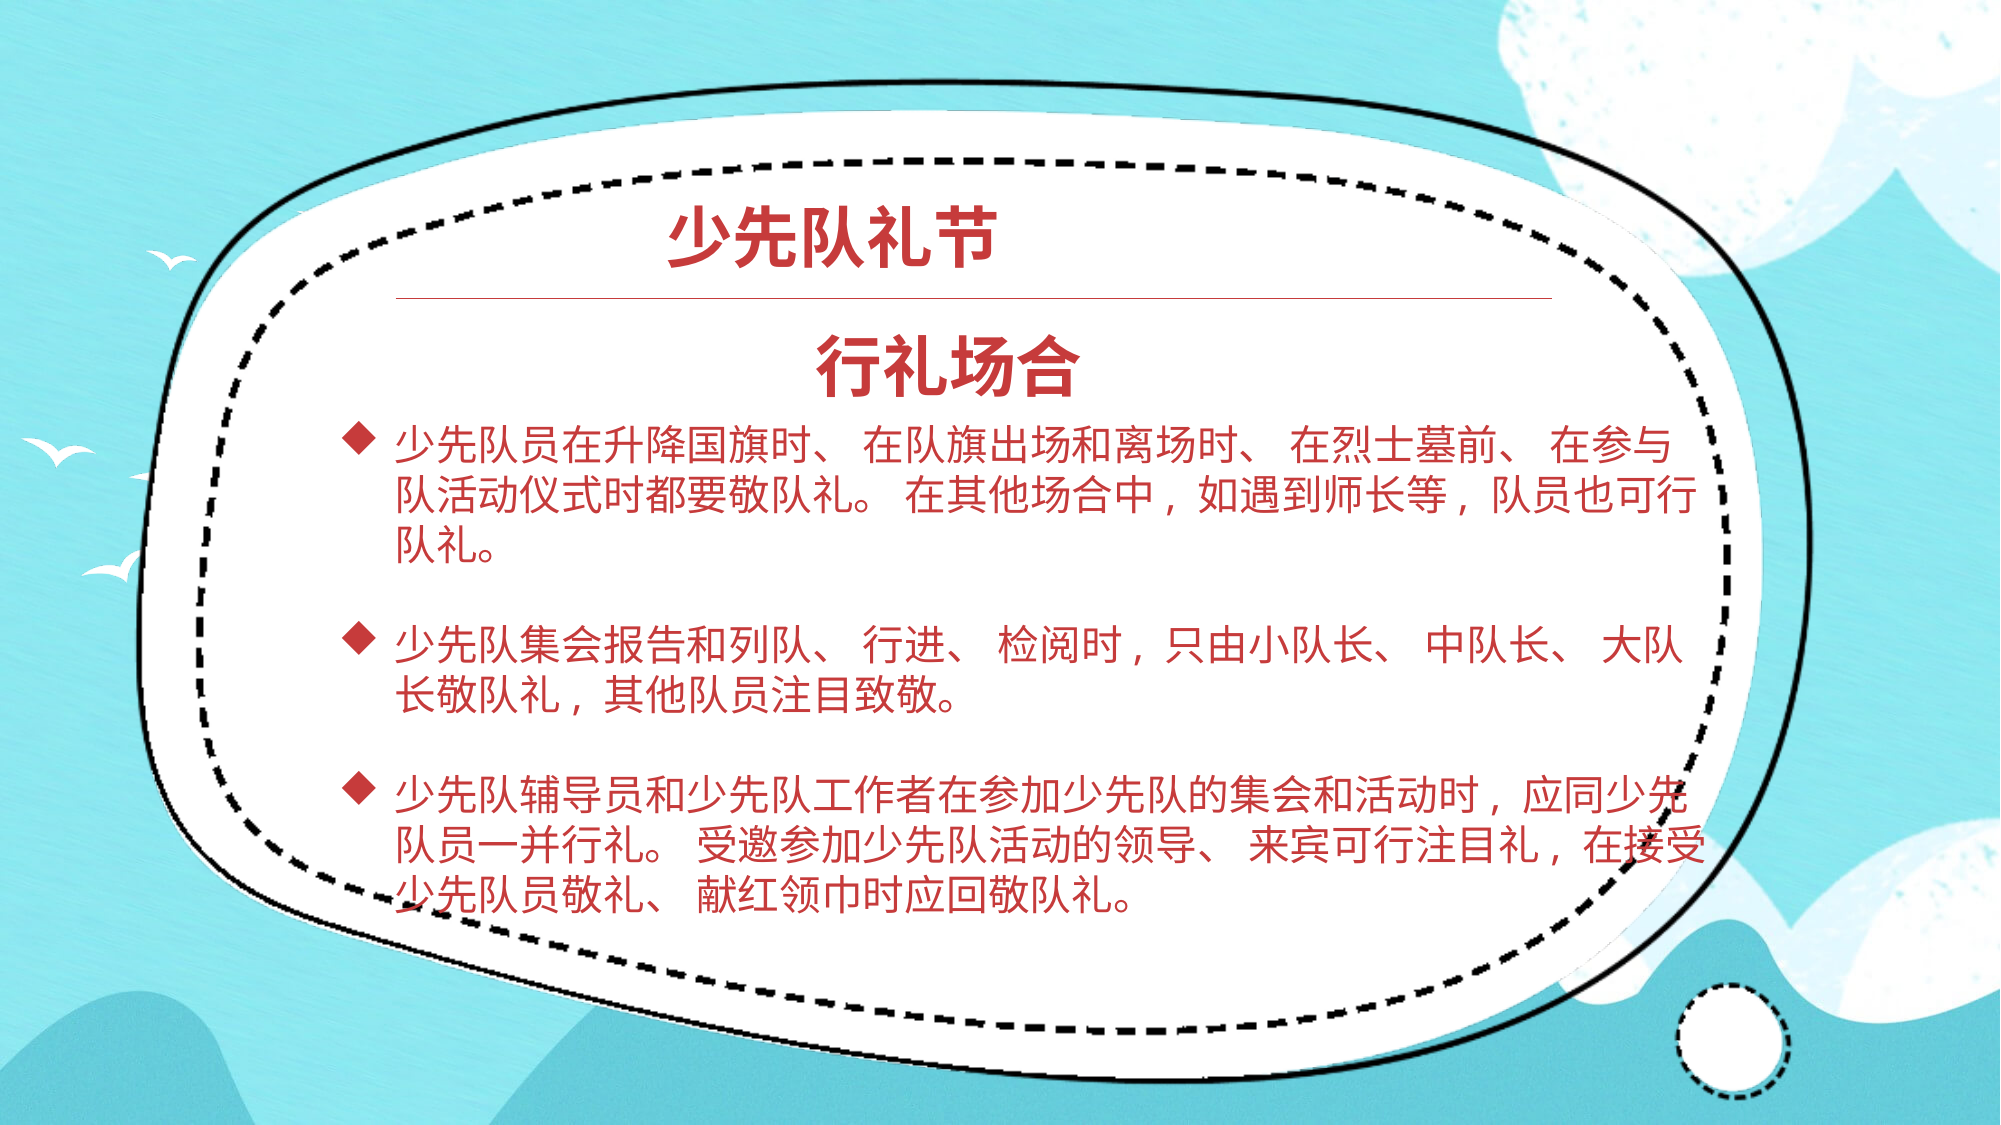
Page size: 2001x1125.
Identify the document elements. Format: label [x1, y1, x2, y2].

text_box [323, 188, 1876, 932]
